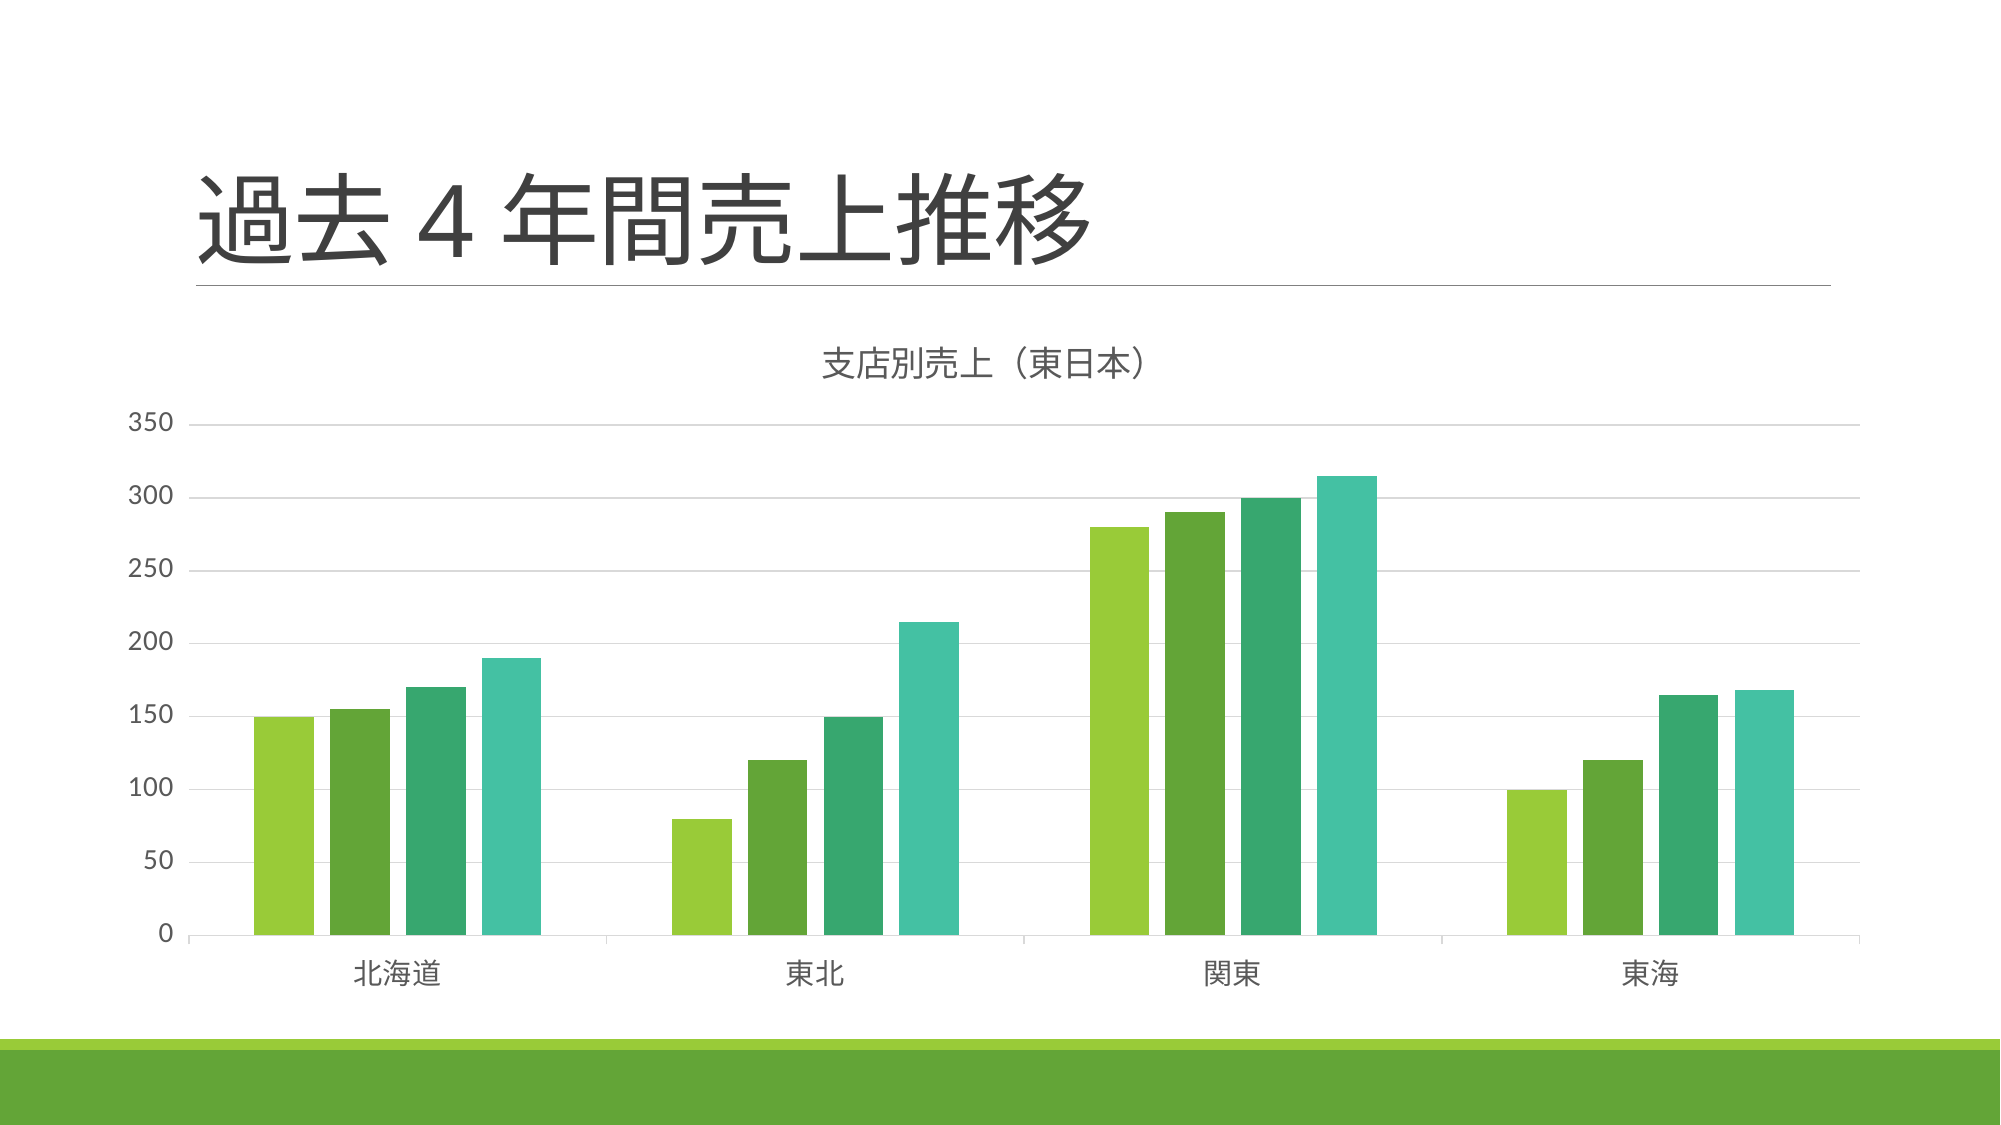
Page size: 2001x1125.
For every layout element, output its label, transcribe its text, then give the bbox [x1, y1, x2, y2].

chart [90, 302, 1897, 1008]
title 過去4年間売上推移 [180, 47, 1830, 285]
